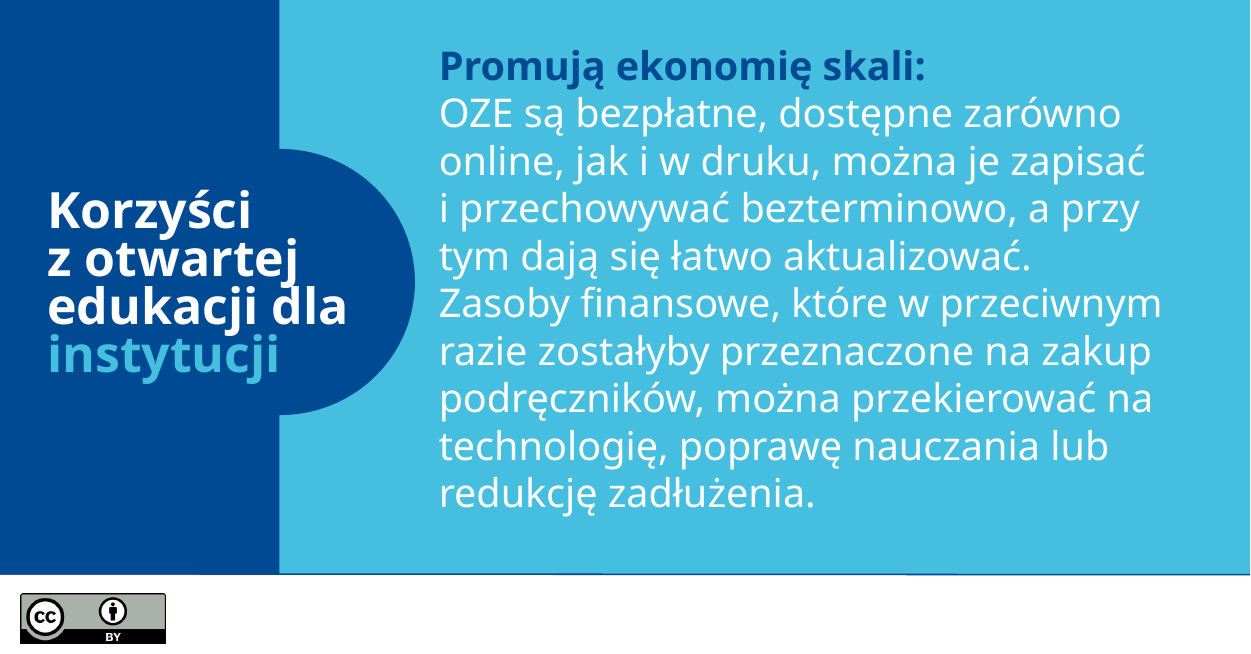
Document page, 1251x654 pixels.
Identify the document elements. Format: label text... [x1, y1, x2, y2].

text_box [200, 148, 361, 175]
picture [20, 592, 166, 645]
text_box Korzyści z otwartej edukacji dla instytucji [32, 175, 415, 397]
text_box [0, 582, 1250, 654]
text_box [0, 0, 280, 573]
text_box Promują ekonomię skali: OZE są bezpłatne, dostępne zarówno online, jak i w druku, można je zapisać i przechowywać bezterminowo, a przy tym dają się łatwo aktualizować. Zasoby finansowe, które w przeciwnym razie zostałyby przeznaczone na zakup podręczników, można przekierować na technologię, poprawę nauczania lub redukcję zadłużenia. [423, 25, 1221, 531]
text_box [212, 397, 348, 416]
